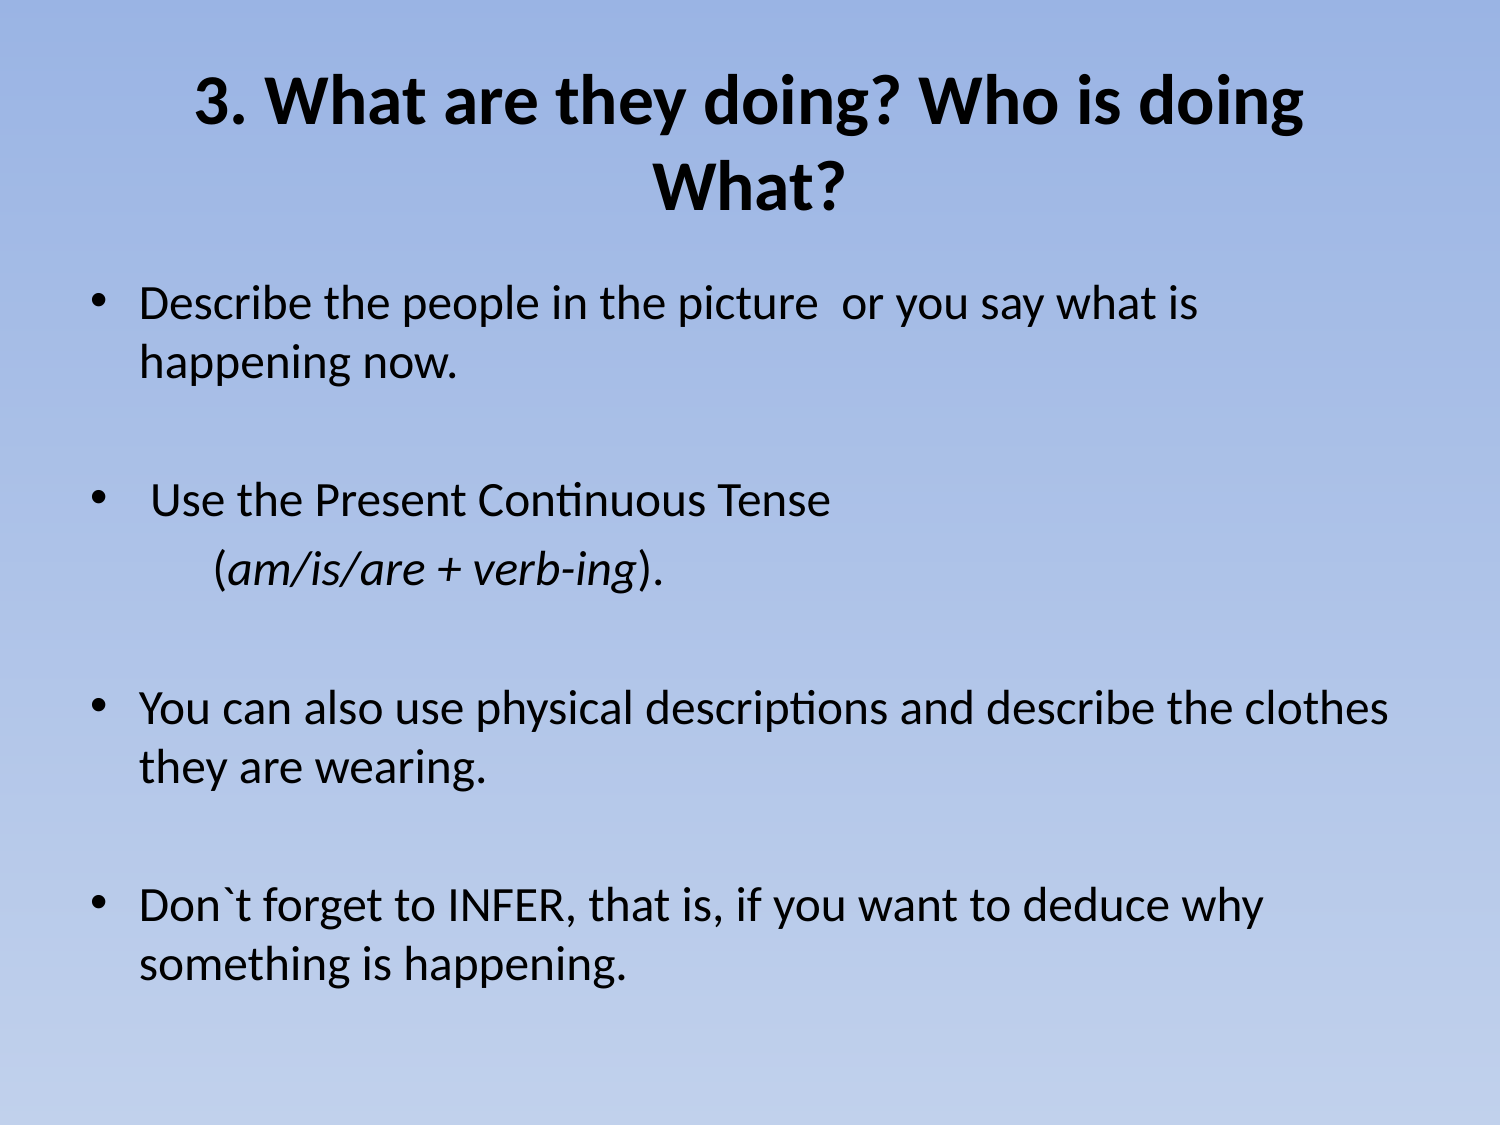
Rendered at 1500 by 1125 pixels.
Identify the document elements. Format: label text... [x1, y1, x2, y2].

list Describe the people in the picture or you say what is happening now. Use the Present Continuous Tense (am/is/are + verb-ing). You can also use physical descriptions and describe the clothes they are wearing. Don`t forget to INFER, that is, if you want to deduce why something is happening. [75, 262, 1425, 1005]
title 3. What are they doing? Who is doing What? [75, 45, 1425, 233]
